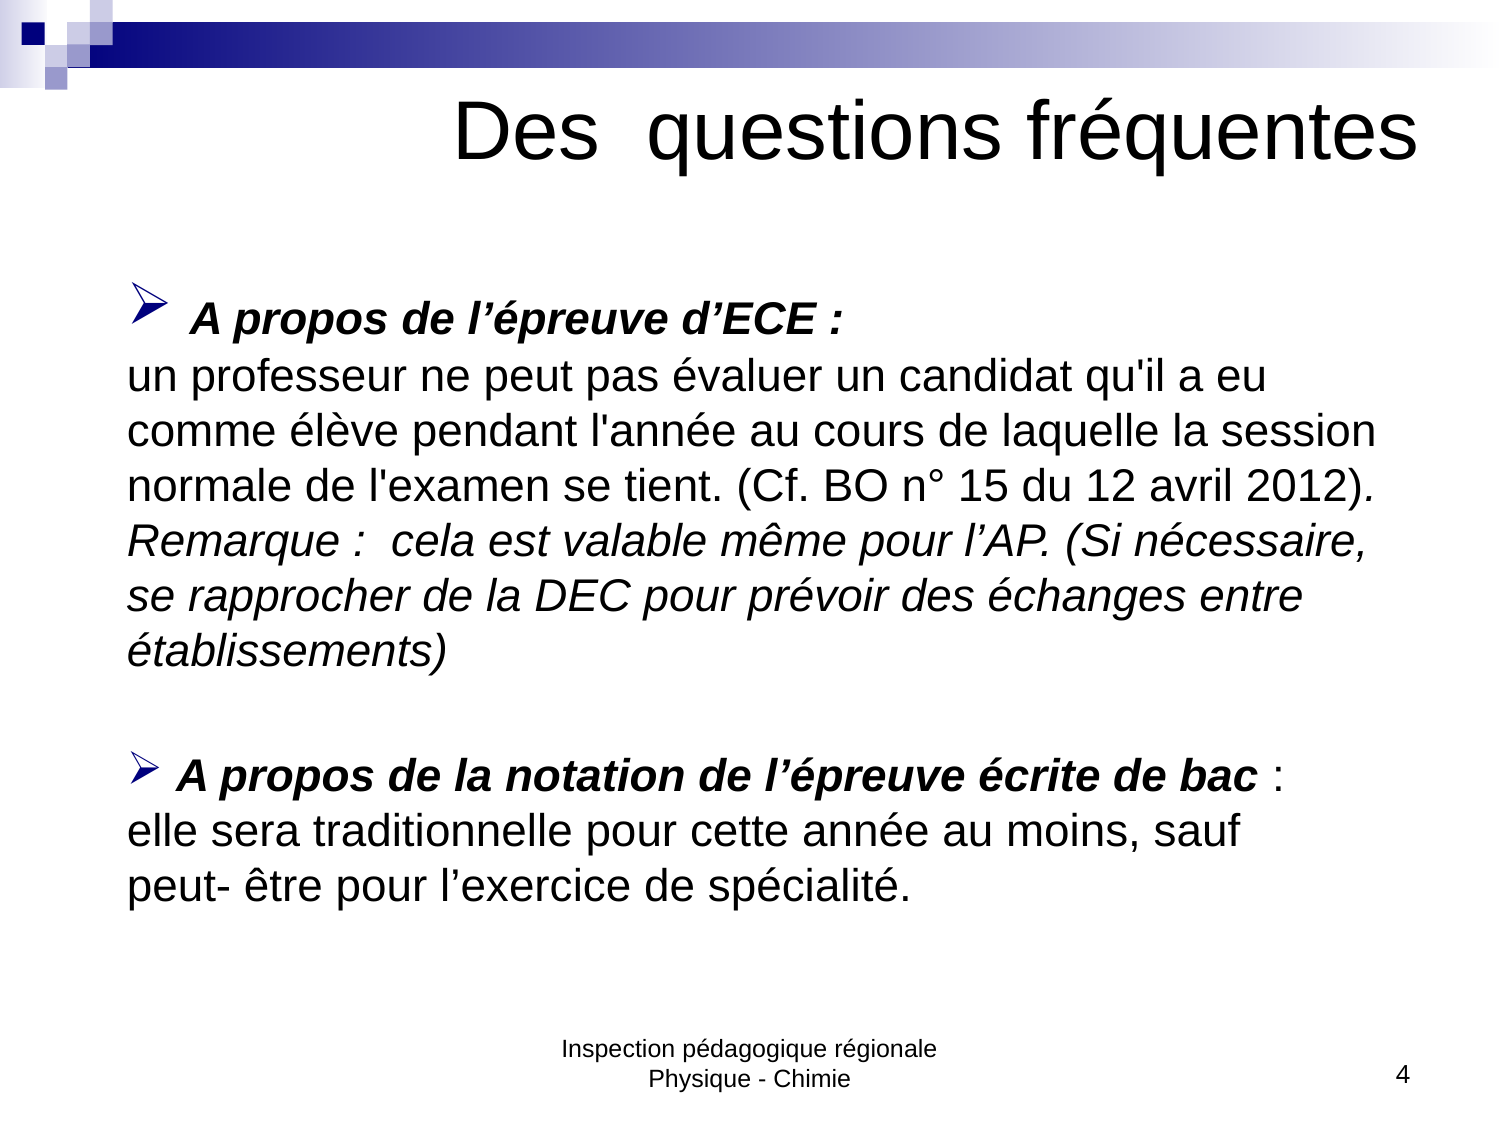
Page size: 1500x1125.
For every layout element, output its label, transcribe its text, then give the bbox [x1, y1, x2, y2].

text_box A propos de l’épreuve d’ECE : un professeur ne peut pas évaluer un candidat qu'il a eu comme élève pendant l'année au cours de laquelle la session normale de l'examen se tient. (Cf. BO n° 15 du 12 avril 2012). Remarque : cela est valable même pour l’AP. (Si nécessaire, se rapprocher de la DEC pour prévoir des échanges entre établissements) A propos de la notation de l’épreuve écrite de bac : elle sera traditionnelle pour cette année au moins, sauf peut- être pour l’exercice de spécialité. [112, 268, 1424, 919]
slide_number 4 [1074, 1025, 1425, 1100]
footer Inspection pédagogique régionale Physique - Chimie [512, 1025, 988, 1100]
text_box Des questions fréquentes [336, 68, 1435, 184]
